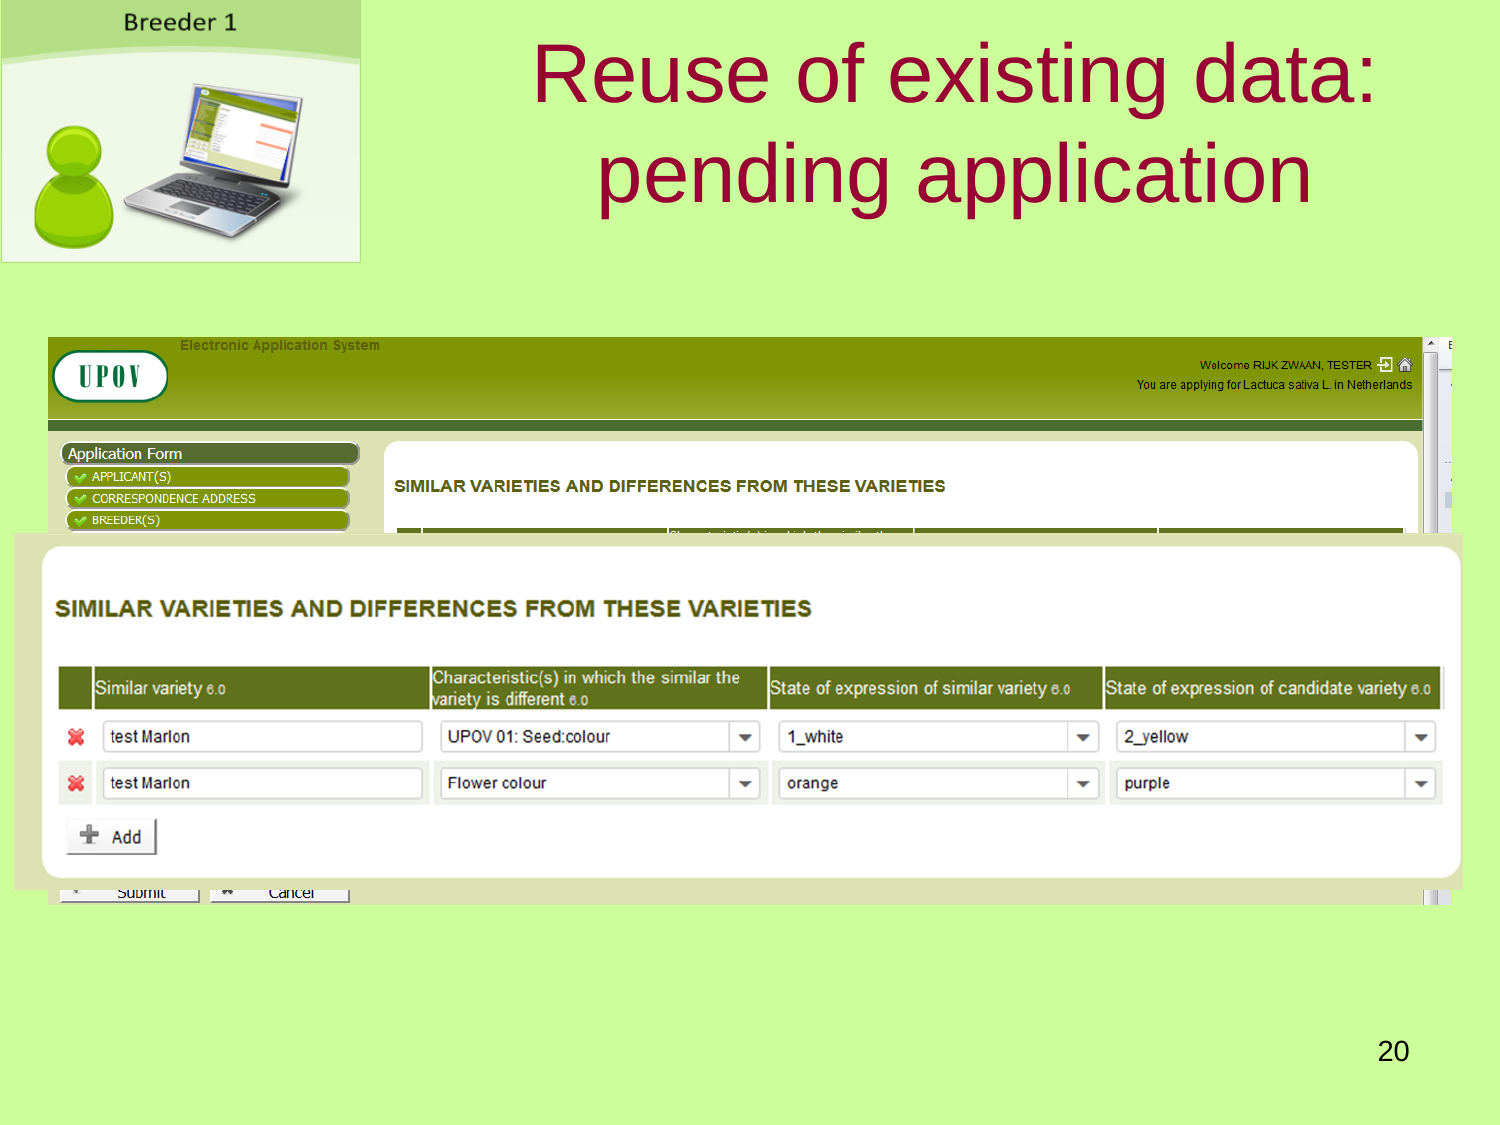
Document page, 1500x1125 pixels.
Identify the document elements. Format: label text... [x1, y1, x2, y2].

picture [13, 533, 1463, 891]
picture [1, 0, 361, 263]
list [48, 898, 1452, 906]
title Reuse of existing data: pending application [365, 24, 1500, 213]
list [48, 337, 1452, 532]
slide_number 20 [1074, 1024, 1425, 1103]
